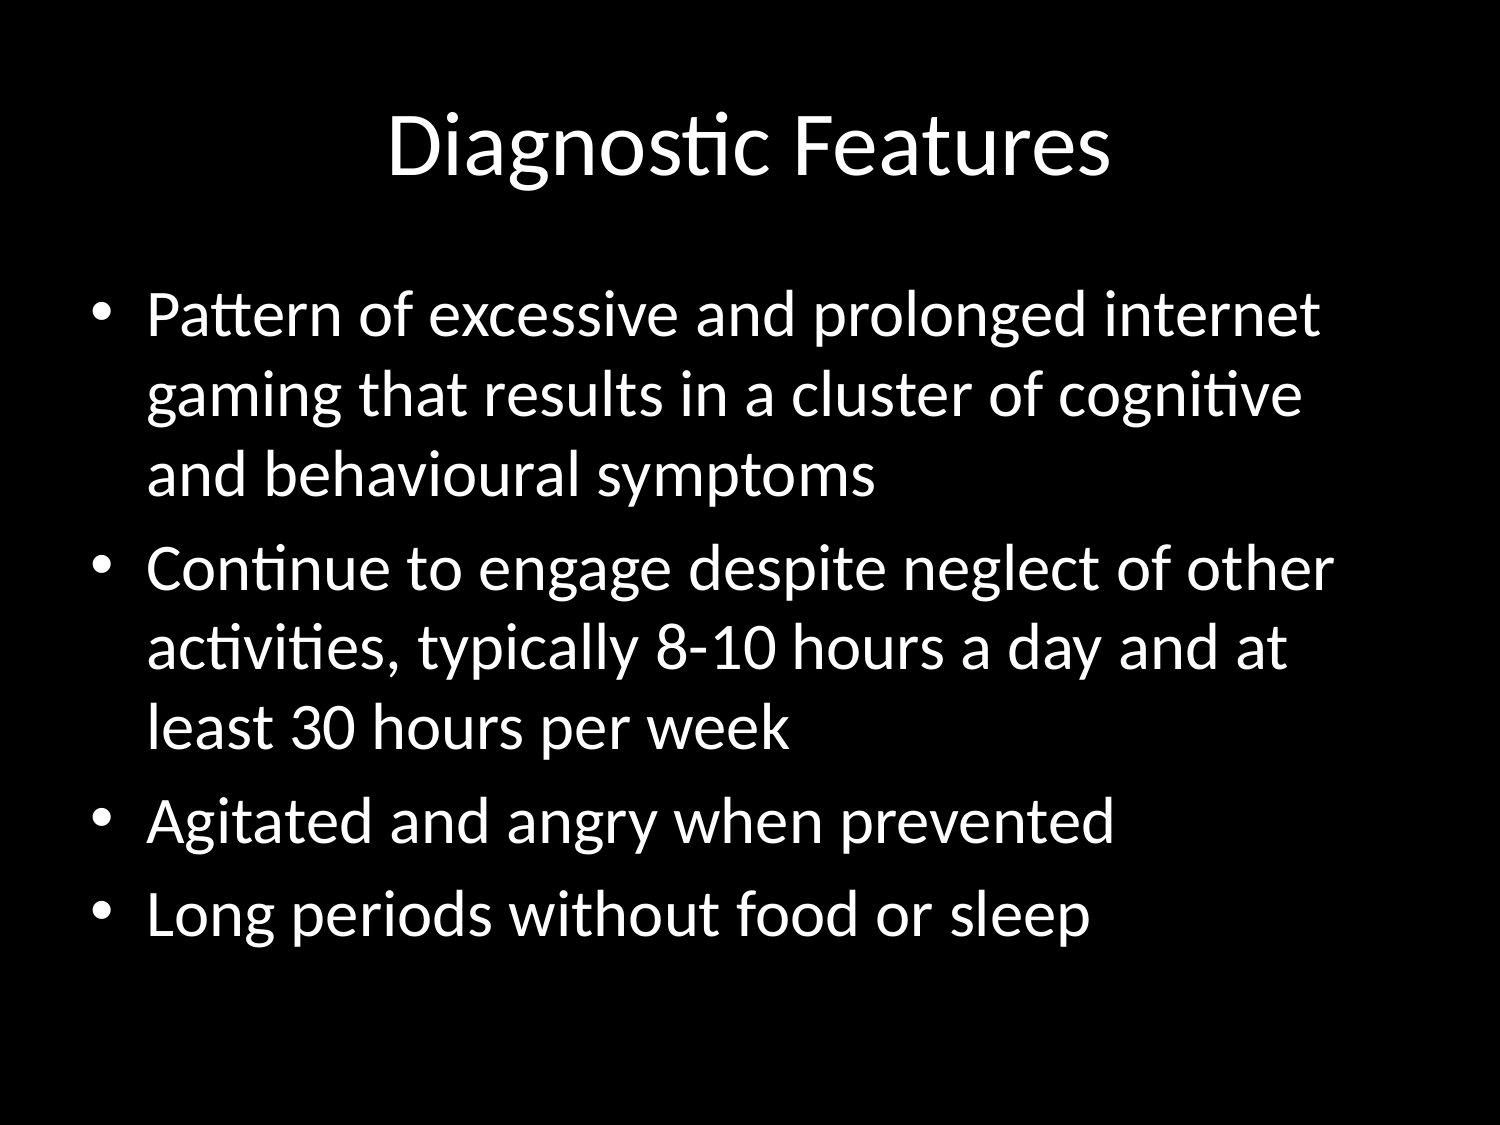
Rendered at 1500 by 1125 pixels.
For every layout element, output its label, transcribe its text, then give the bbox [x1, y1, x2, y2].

title Diagnostic Features [75, 45, 1425, 233]
list Pattern of excessive and prolonged internet gaming that results in a cluster of cognitive and behavioural symptoms Continue to engage despite neglect of other activities, typically 8-10 hours a day and at least 30 hours per week Agitated and angry when prevented Long periods without food or sleep [75, 262, 1425, 1005]
